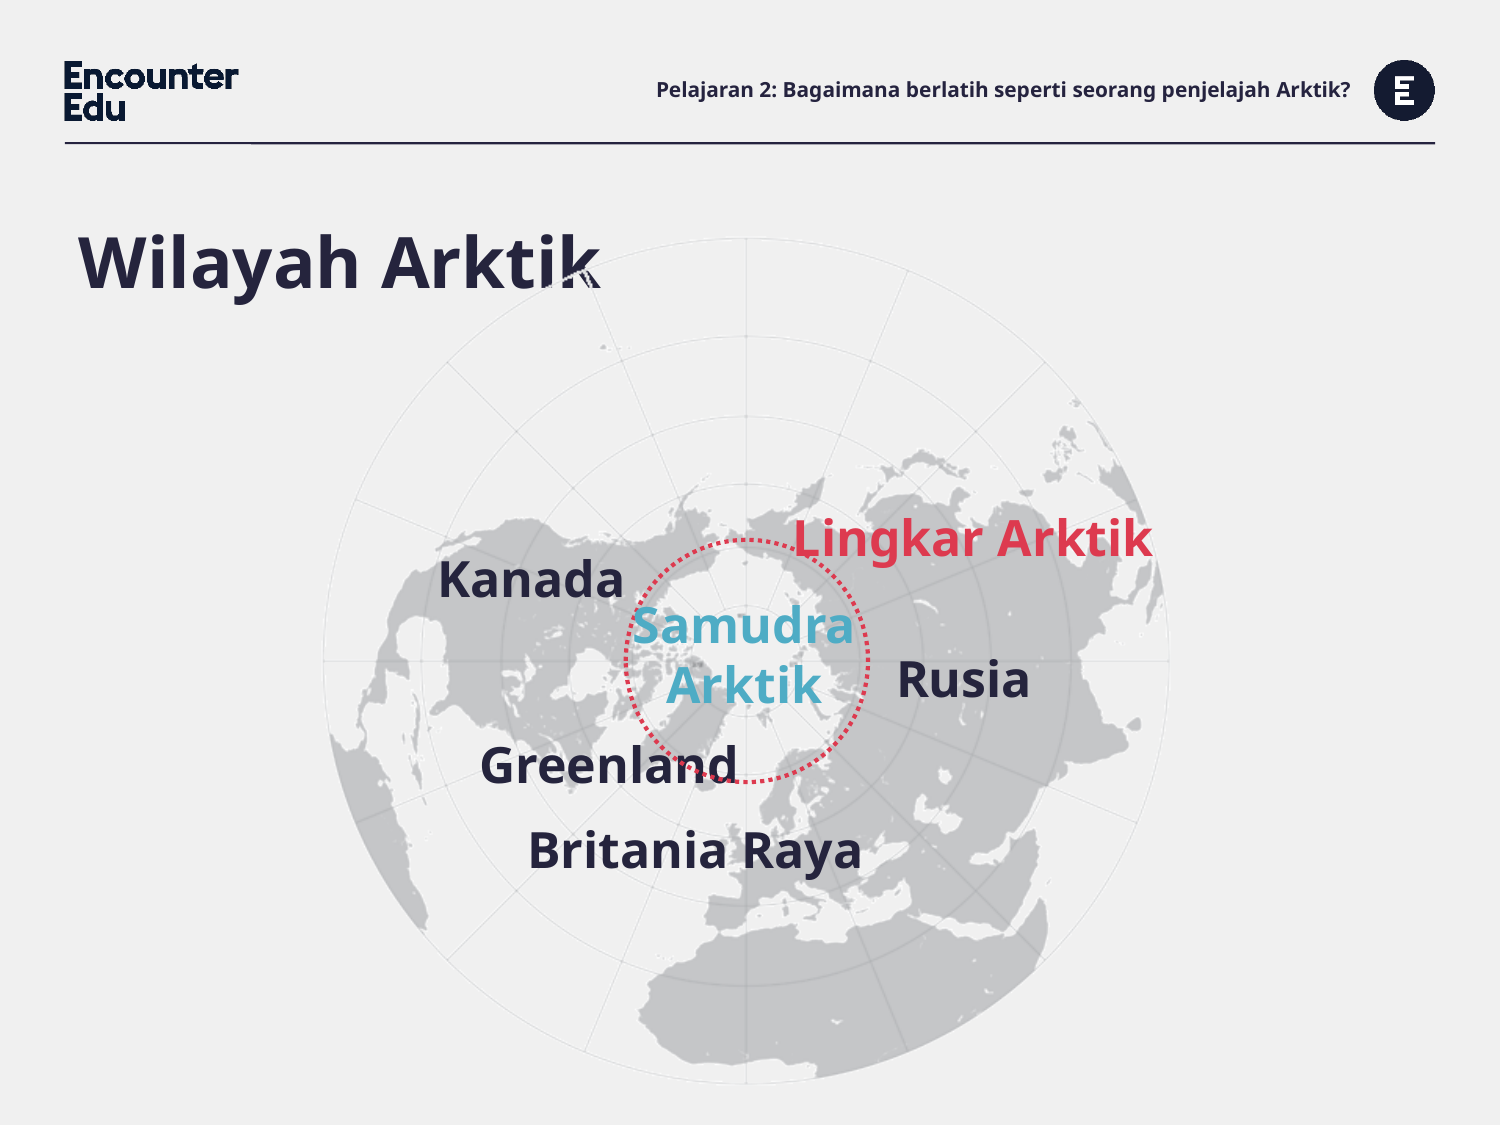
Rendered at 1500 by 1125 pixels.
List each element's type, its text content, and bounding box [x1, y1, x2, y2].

picture [317, 231, 1177, 1092]
text_box Wilayah Arktik [71, 212, 925, 320]
title Pelajaran 2: Bagaimana berlatih seperti seorang penjelajah Arktik? [647, 67, 1359, 114]
picture [1372, 58, 1436, 122]
picture [60, 59, 243, 122]
